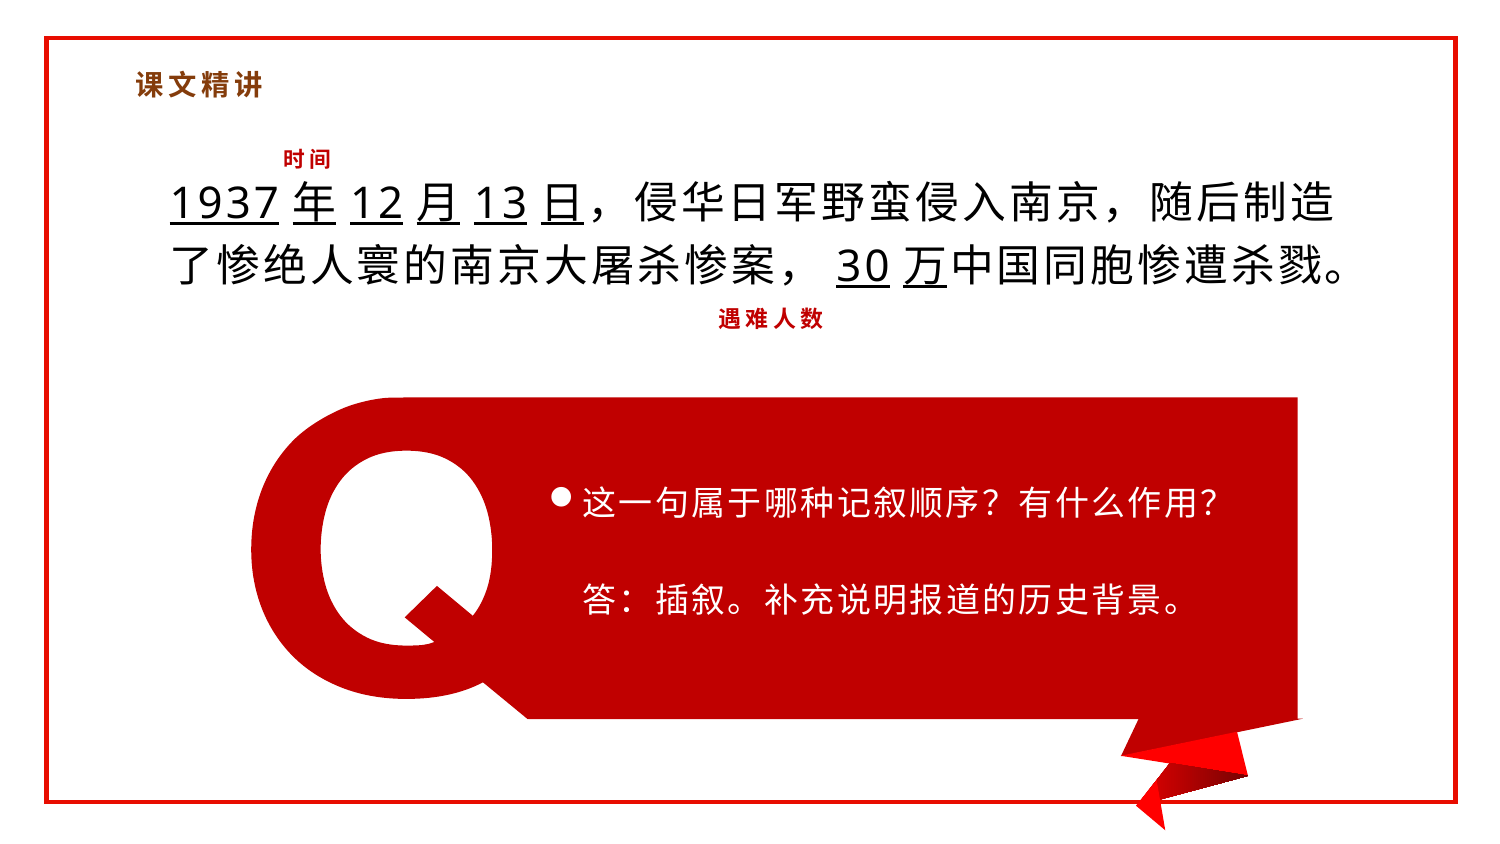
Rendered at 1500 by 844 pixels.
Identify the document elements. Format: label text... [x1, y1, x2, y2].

text_box 1937年12月13日，侵华日军野蛮侵入南京，随后制造了惨绝人寰的南京大屠杀惨案，30万中国同胞惨遭杀戮。 [158, 158, 1391, 292]
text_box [251, 291, 1303, 831]
text_box 时间 [272, 134, 368, 158]
text_box 课文精讲 [123, 53, 320, 107]
